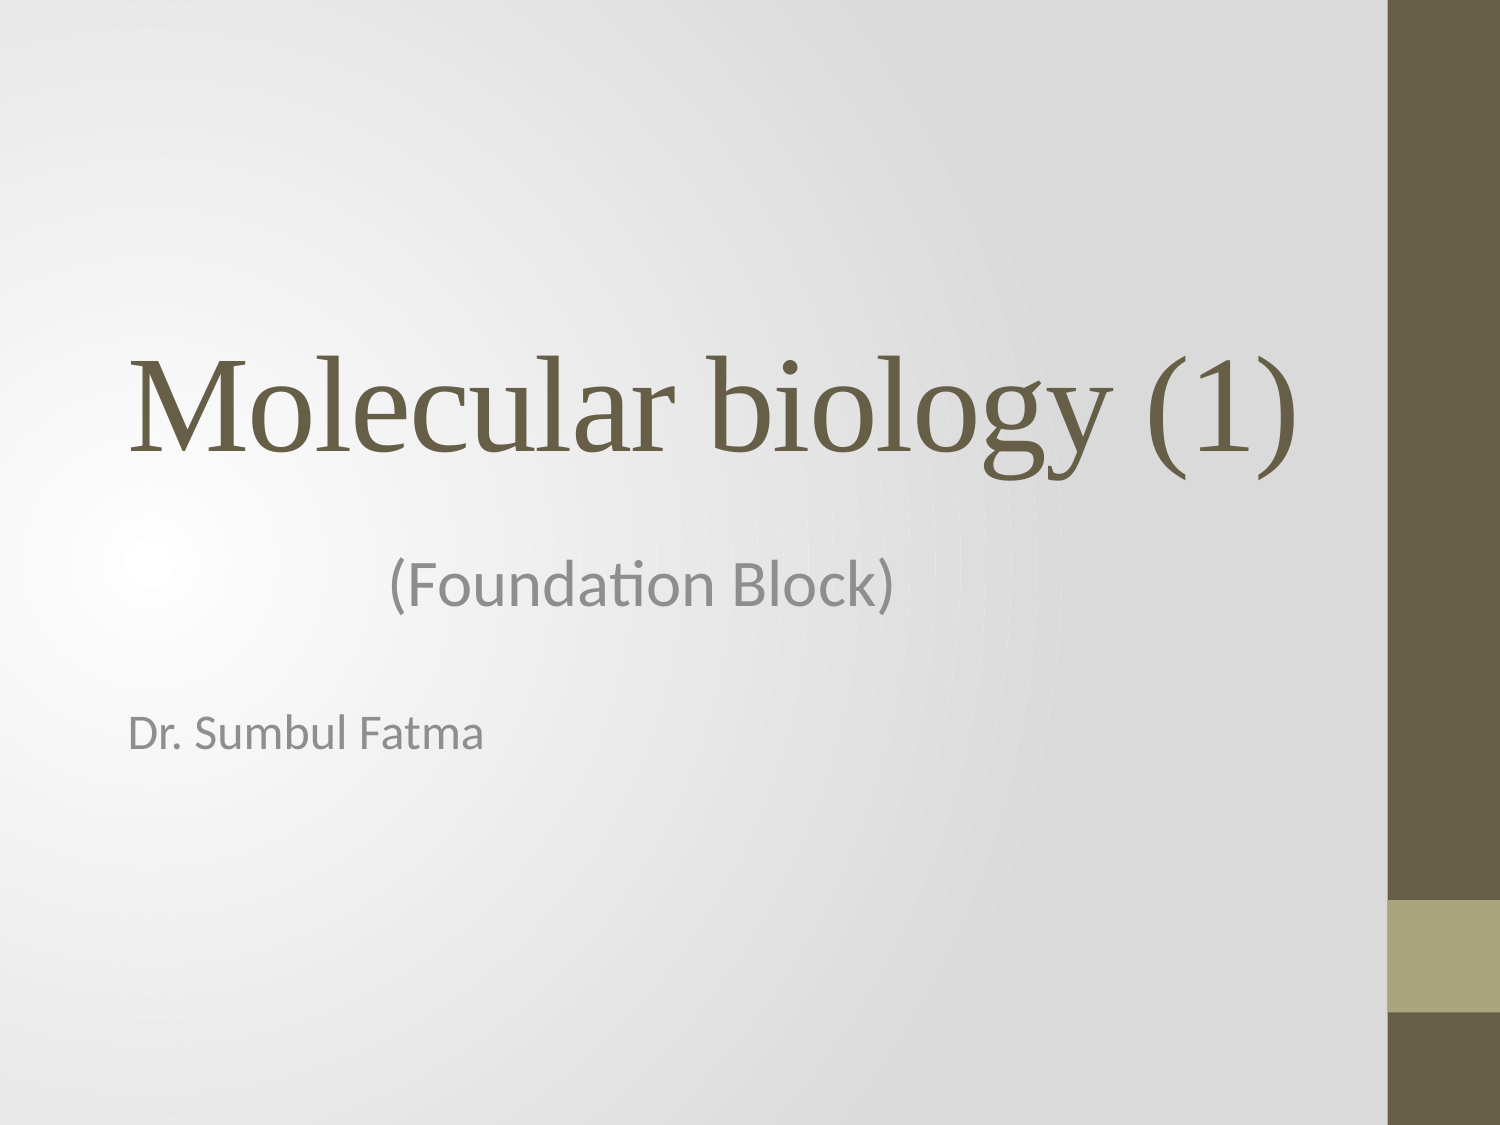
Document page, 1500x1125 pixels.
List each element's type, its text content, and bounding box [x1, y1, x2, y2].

title Molecular biology (1) [112, 60, 1350, 487]
subtitle (Foundation Block) Dr. Sumbul Fatma [112, 532, 1173, 911]
